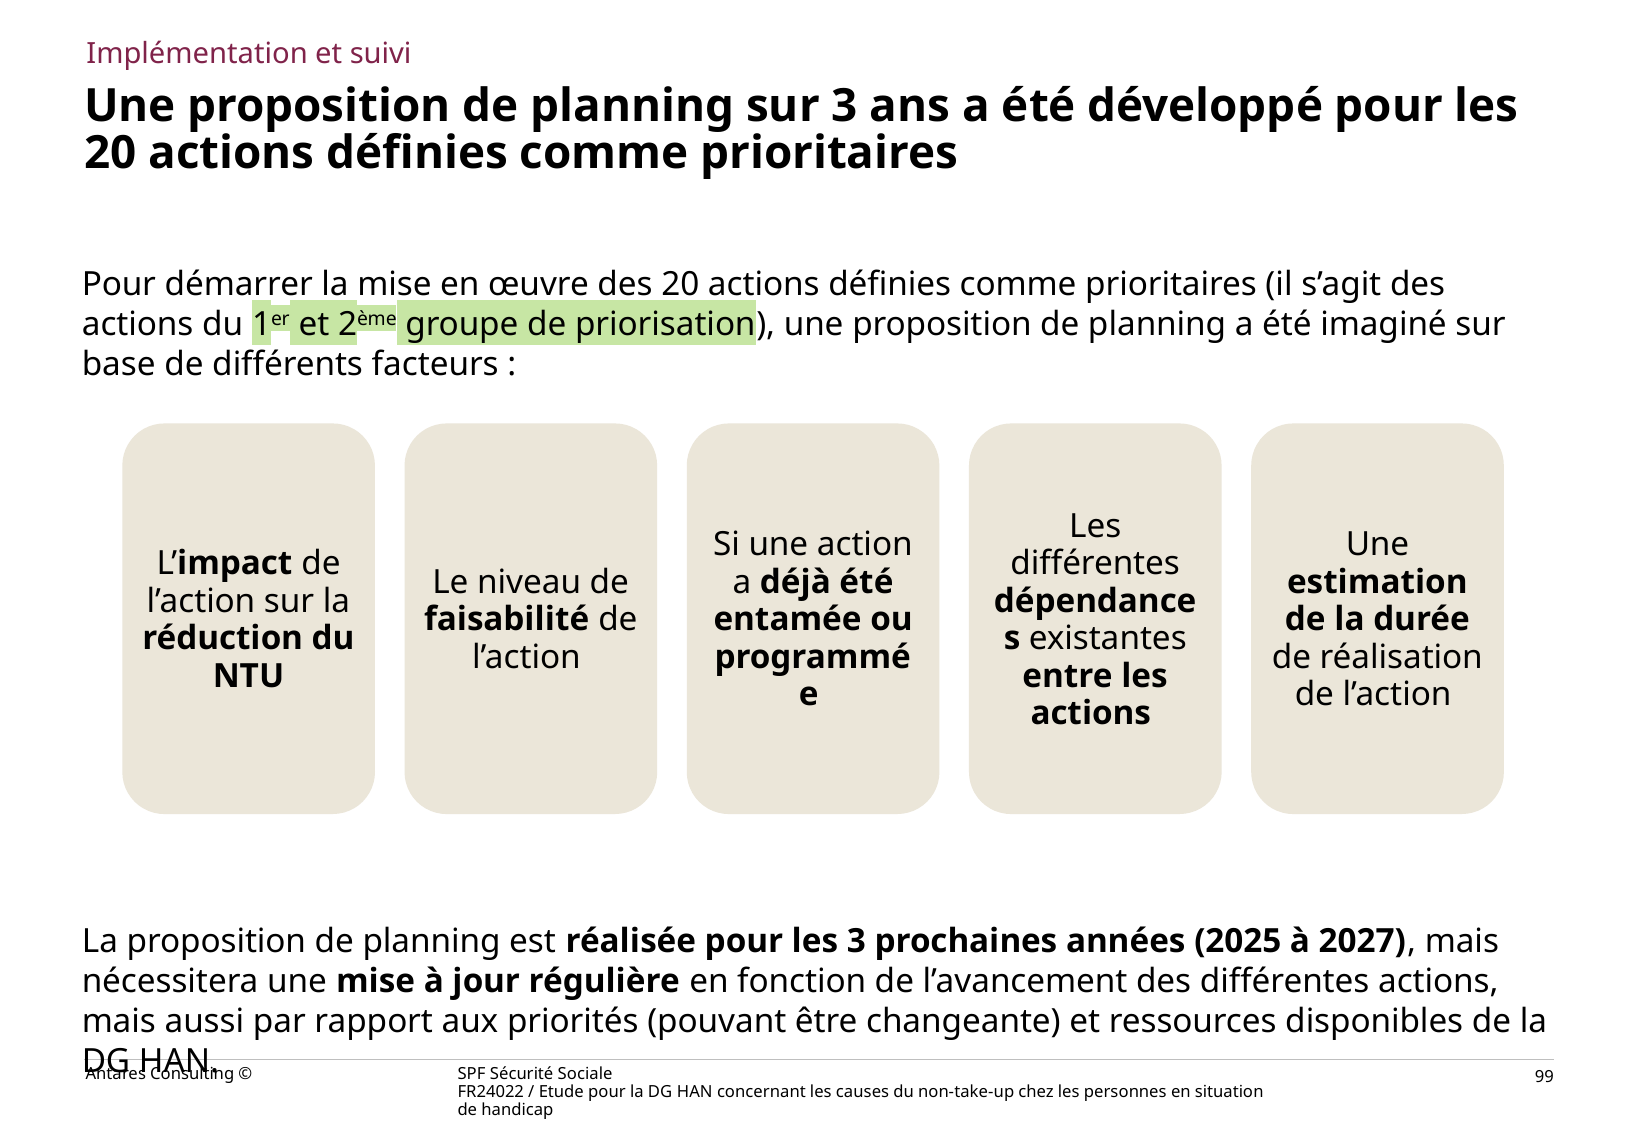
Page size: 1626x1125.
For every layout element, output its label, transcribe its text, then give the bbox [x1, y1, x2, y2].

list Pour démarrer la mise en œuvre des 20 actions définies comme prioritaires (il s’agit des actions du 1er et 2ème groupe de priorisation), une proposition de planning a été imaginé sur base de différents facteurs : La proposition de planning est réalisée pour les 3 prochaines années (2025 à 2027), mais nécessitera une mise à jour régulière en fonction de l’avancement des différentes actions, mais aussi par rapport aux priorités (pouvant être changeante) et ressources disponibles de la DG HAN. [81, 262, 1552, 1079]
title Une proposition de planning sur 3 ans a été développé pour les 20 actions définies comme prioritaires [84, 82, 1550, 229]
text_box L’impact de l’action sur la réduction du NTU [122, 423, 376, 815]
text_box Implémentation et suivi [86, 38, 1522, 70]
text_box Le niveau de faisabilité de l’action [404, 423, 658, 815]
text_box Une estimation de la durée de réalisation de l’action [1251, 423, 1504, 815]
text_box Si une action a déjà été entamée ou programmée [686, 423, 940, 815]
text_box Les différentes dépendances existantes entre les actions [968, 423, 1222, 815]
